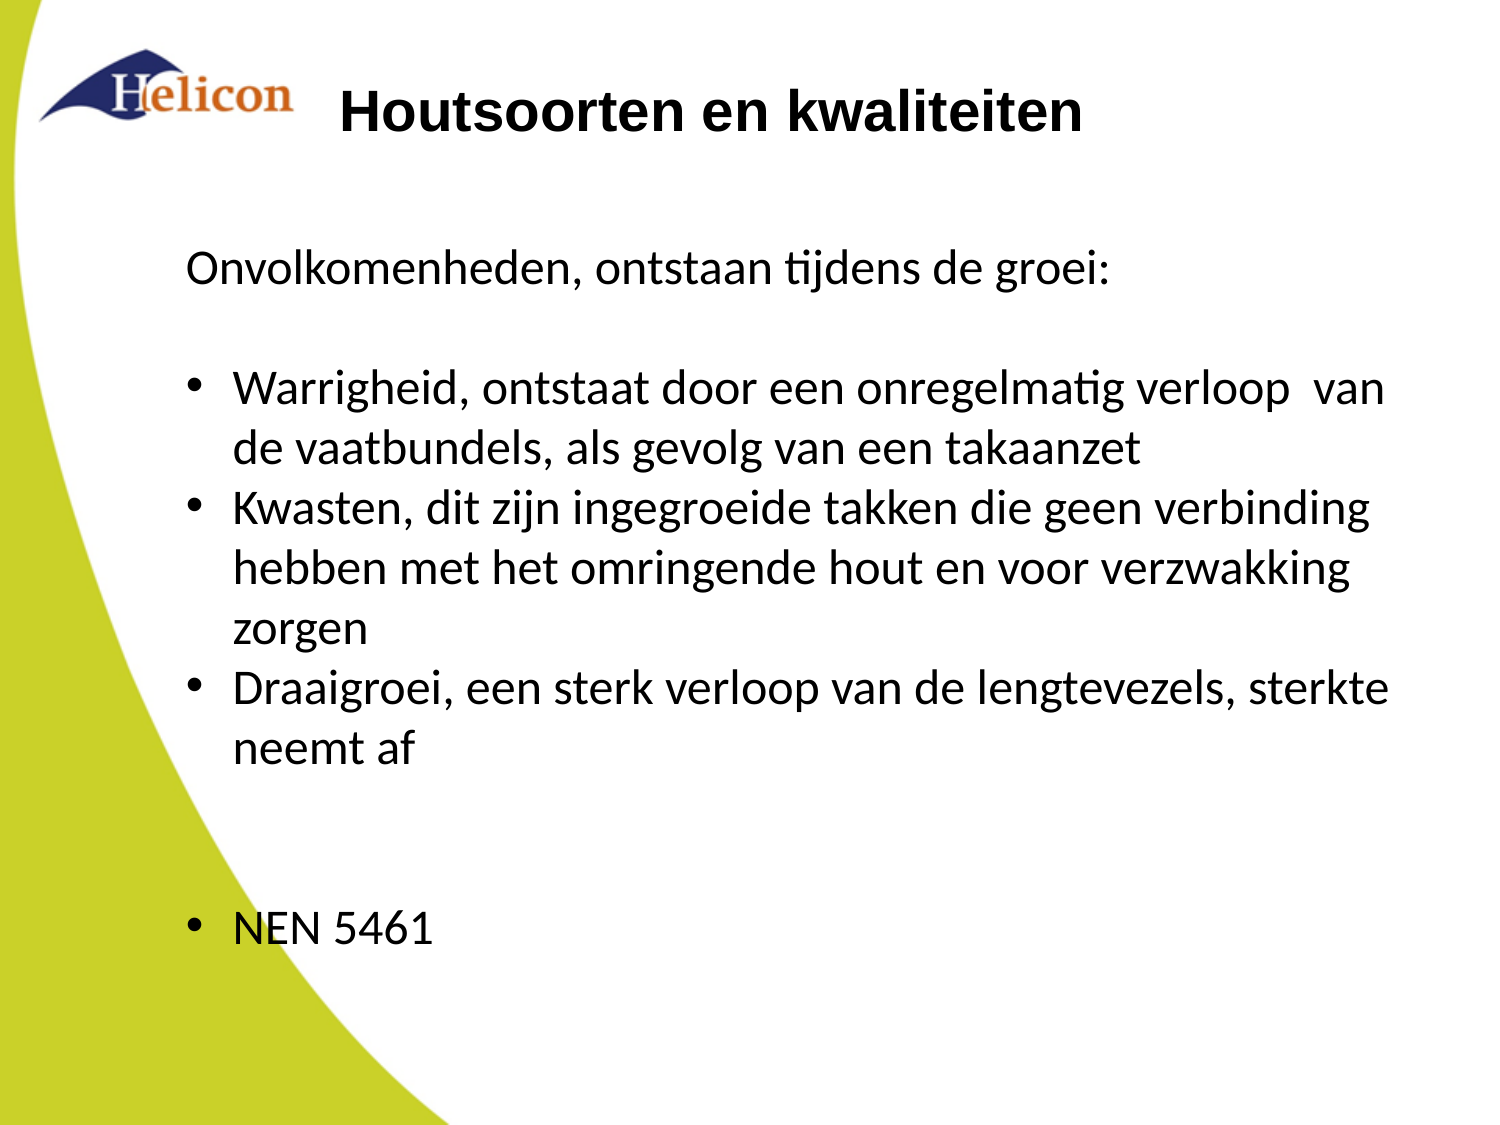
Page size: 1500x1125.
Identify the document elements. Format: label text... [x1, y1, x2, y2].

text_box Onvolkomenheden, ontstaan tijdens de groei: Warrigheid, ontstaat door een onregelmatig verloop van de vaatbundels, als gevolg van een takaanzet Kwasten, dit zijn ingegroeide takken die geen verbinding hebben met het omringende hout en voor verzwakking zorgen Draaigroei, een sterk verloop van de lengtevezels, sterkte neemt af NEN 5461 [171, 226, 1447, 962]
picture [0, 0, 1500, 1125]
title Houtsoorten en kwaliteiten [324, 54, 1415, 161]
